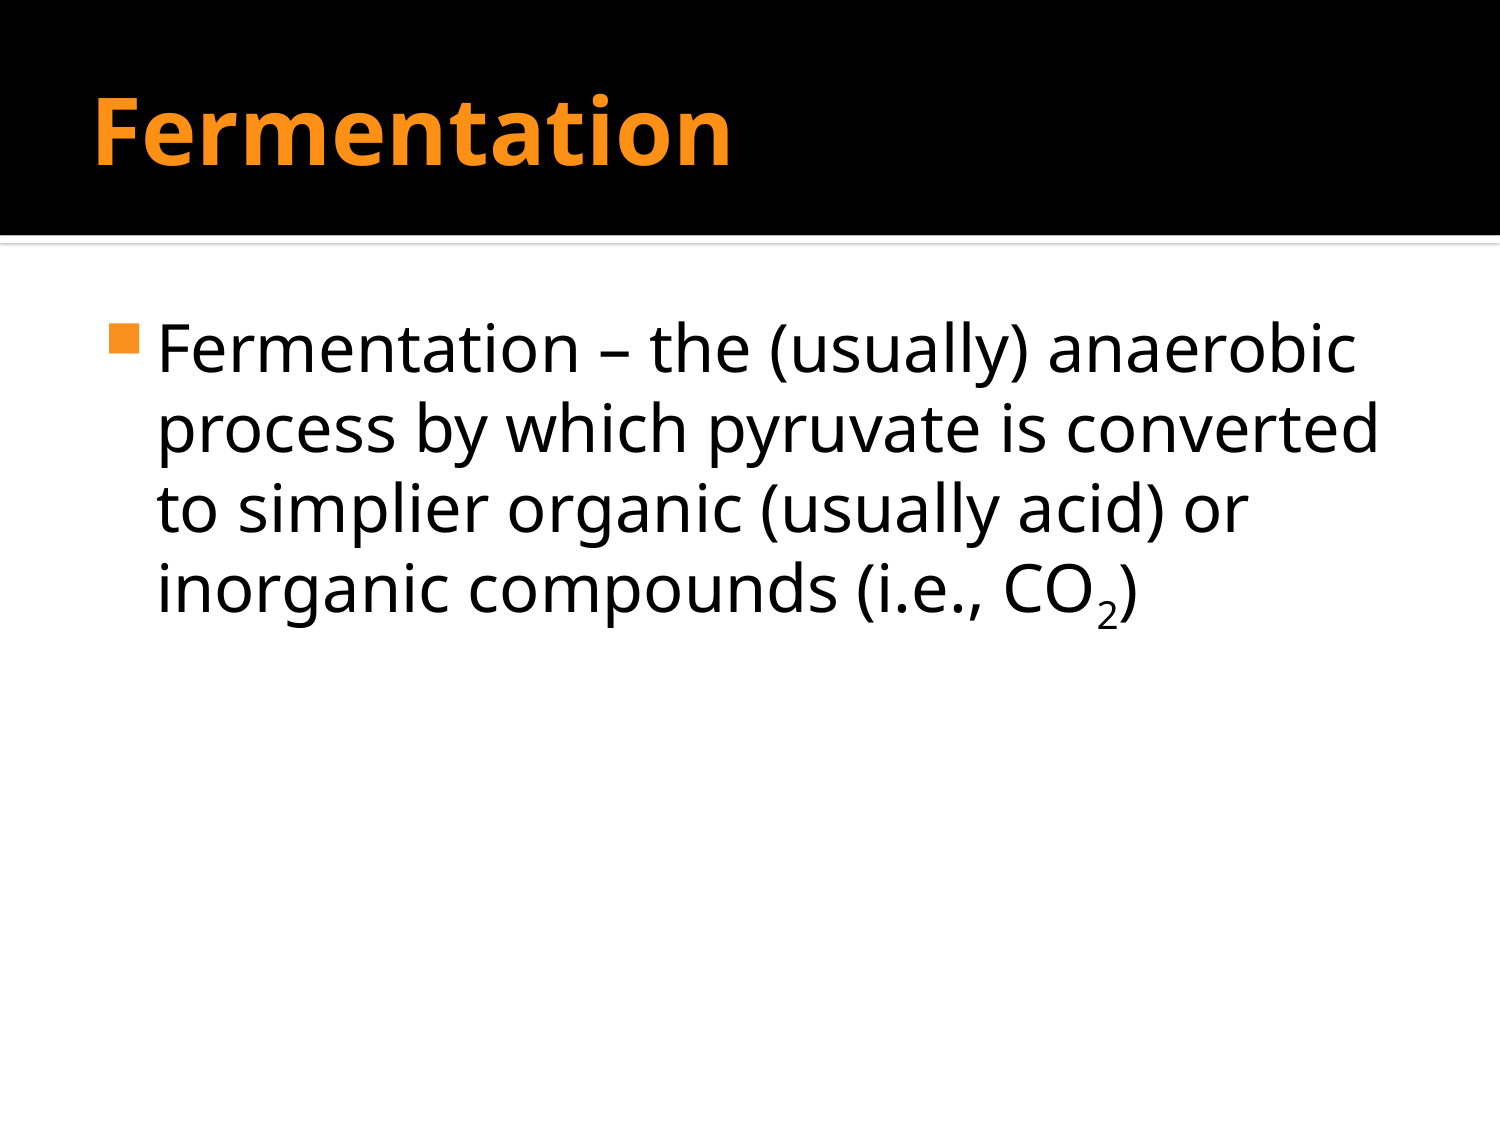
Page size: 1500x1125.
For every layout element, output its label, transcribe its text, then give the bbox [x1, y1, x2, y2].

title Fermentation [75, 25, 1425, 231]
list Fermentation – the (usually) anaerobic process by which pyruvate is converted to simplier organic (usually acid) or inorganic compounds (i.e., CO2) [75, 291, 1425, 1050]
